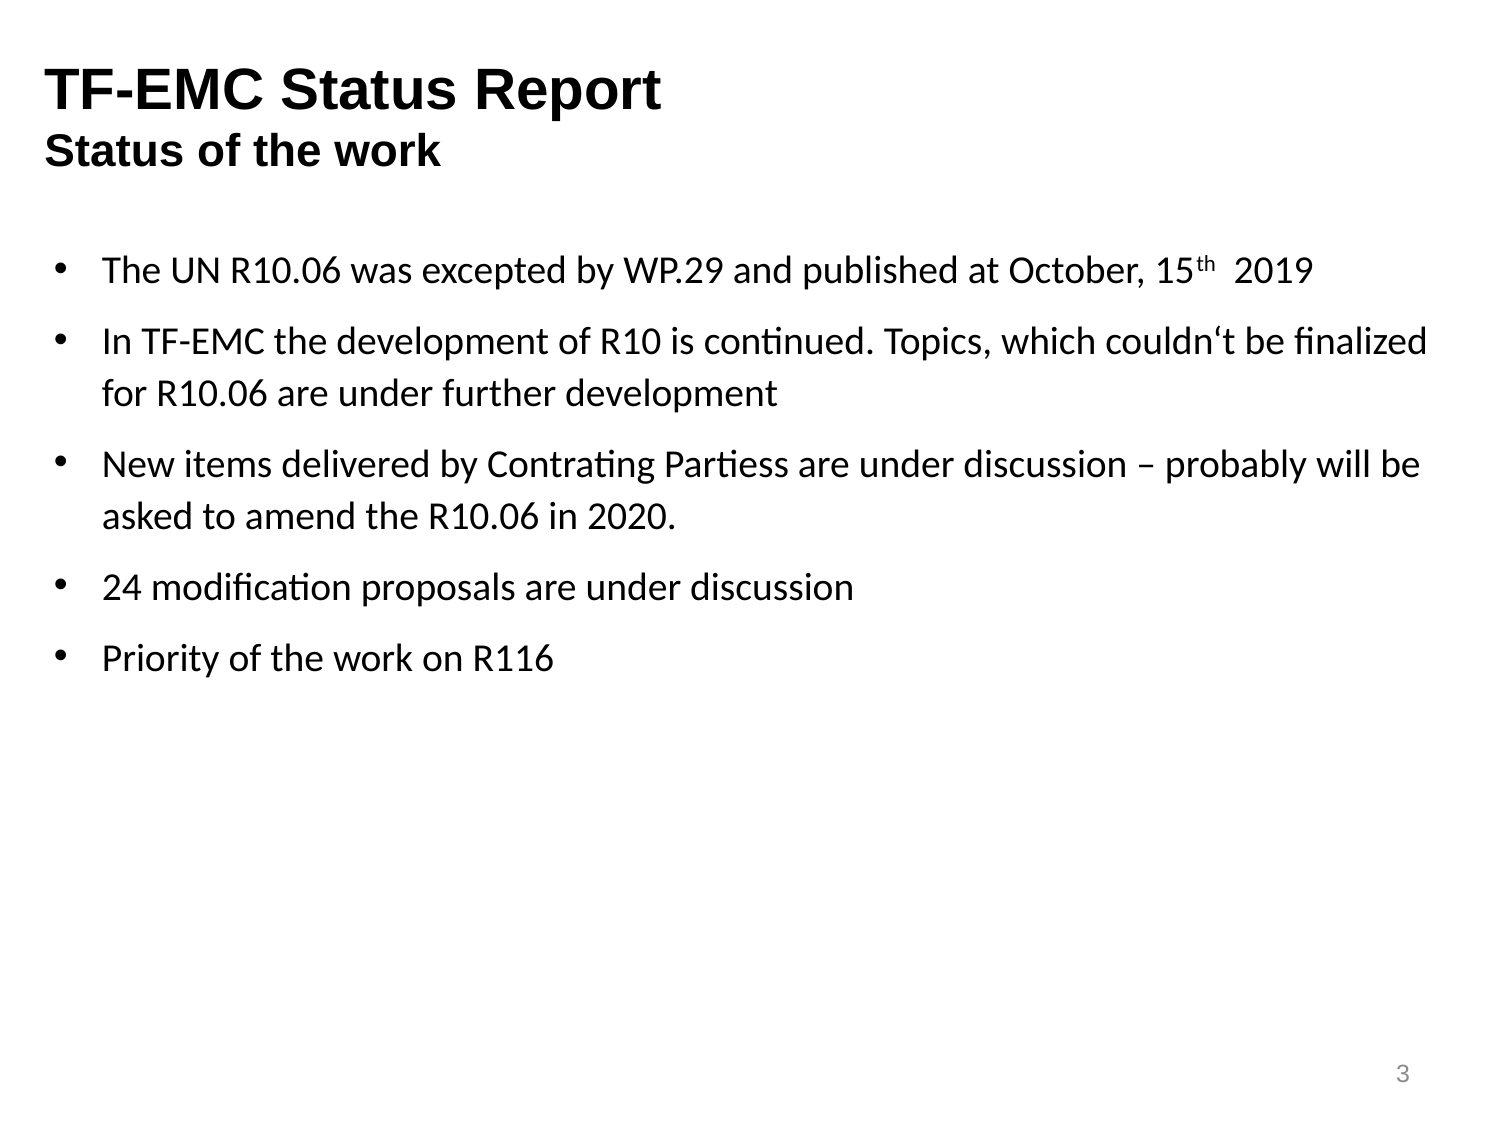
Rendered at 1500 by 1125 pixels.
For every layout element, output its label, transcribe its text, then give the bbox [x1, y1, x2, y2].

text_box TF-EMC Status Report Status of the work [29, 30, 1447, 197]
text_box The UN R10.06 was excepted by WP.29 and published at October, 15th 2019 In TF-EMC the development of R10 is continued. Topics, which couldn‘t be finalized for R10.06 are under further development New items delivered by Contrating Partiess are under discussion – probably will be asked to amend the R10.06 in 2020. 24 modification proposals are under discussion Priority of the work on R116 [39, 231, 1461, 1047]
slide_number 3 [1074, 1042, 1425, 1103]
